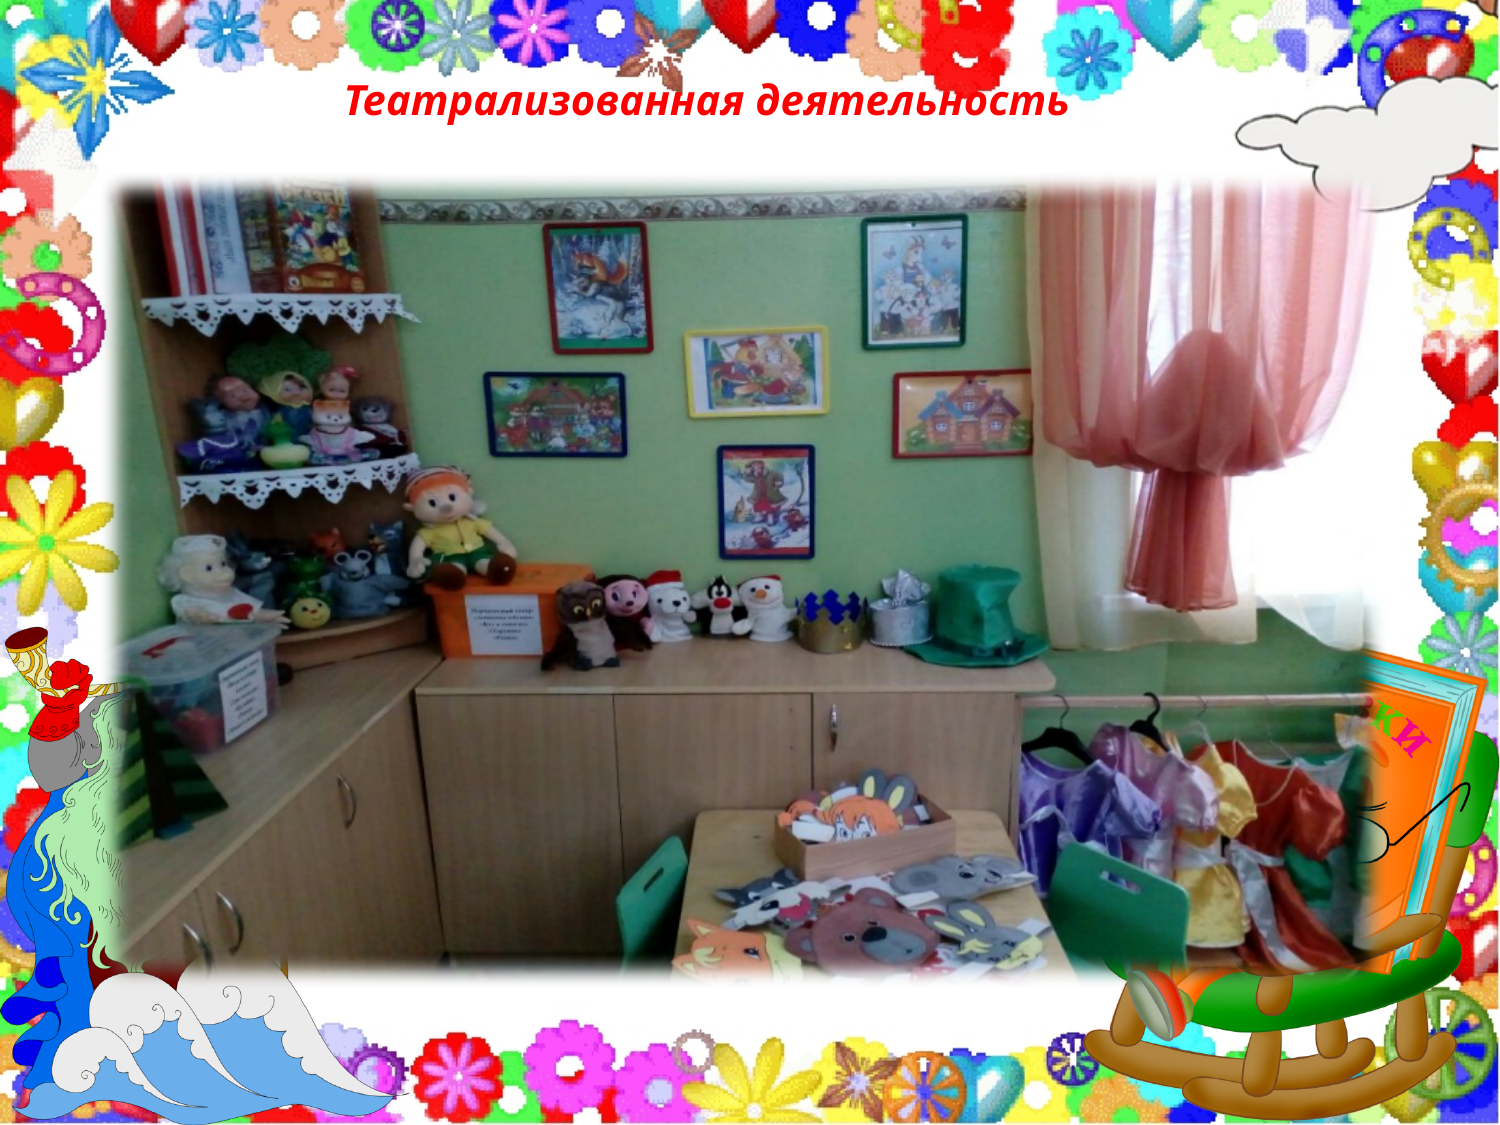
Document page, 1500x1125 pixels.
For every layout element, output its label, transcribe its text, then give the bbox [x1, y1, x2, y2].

list Театрализованная деятельность [183, 66, 1105, 171]
picture [0, 0, 1500, 1125]
